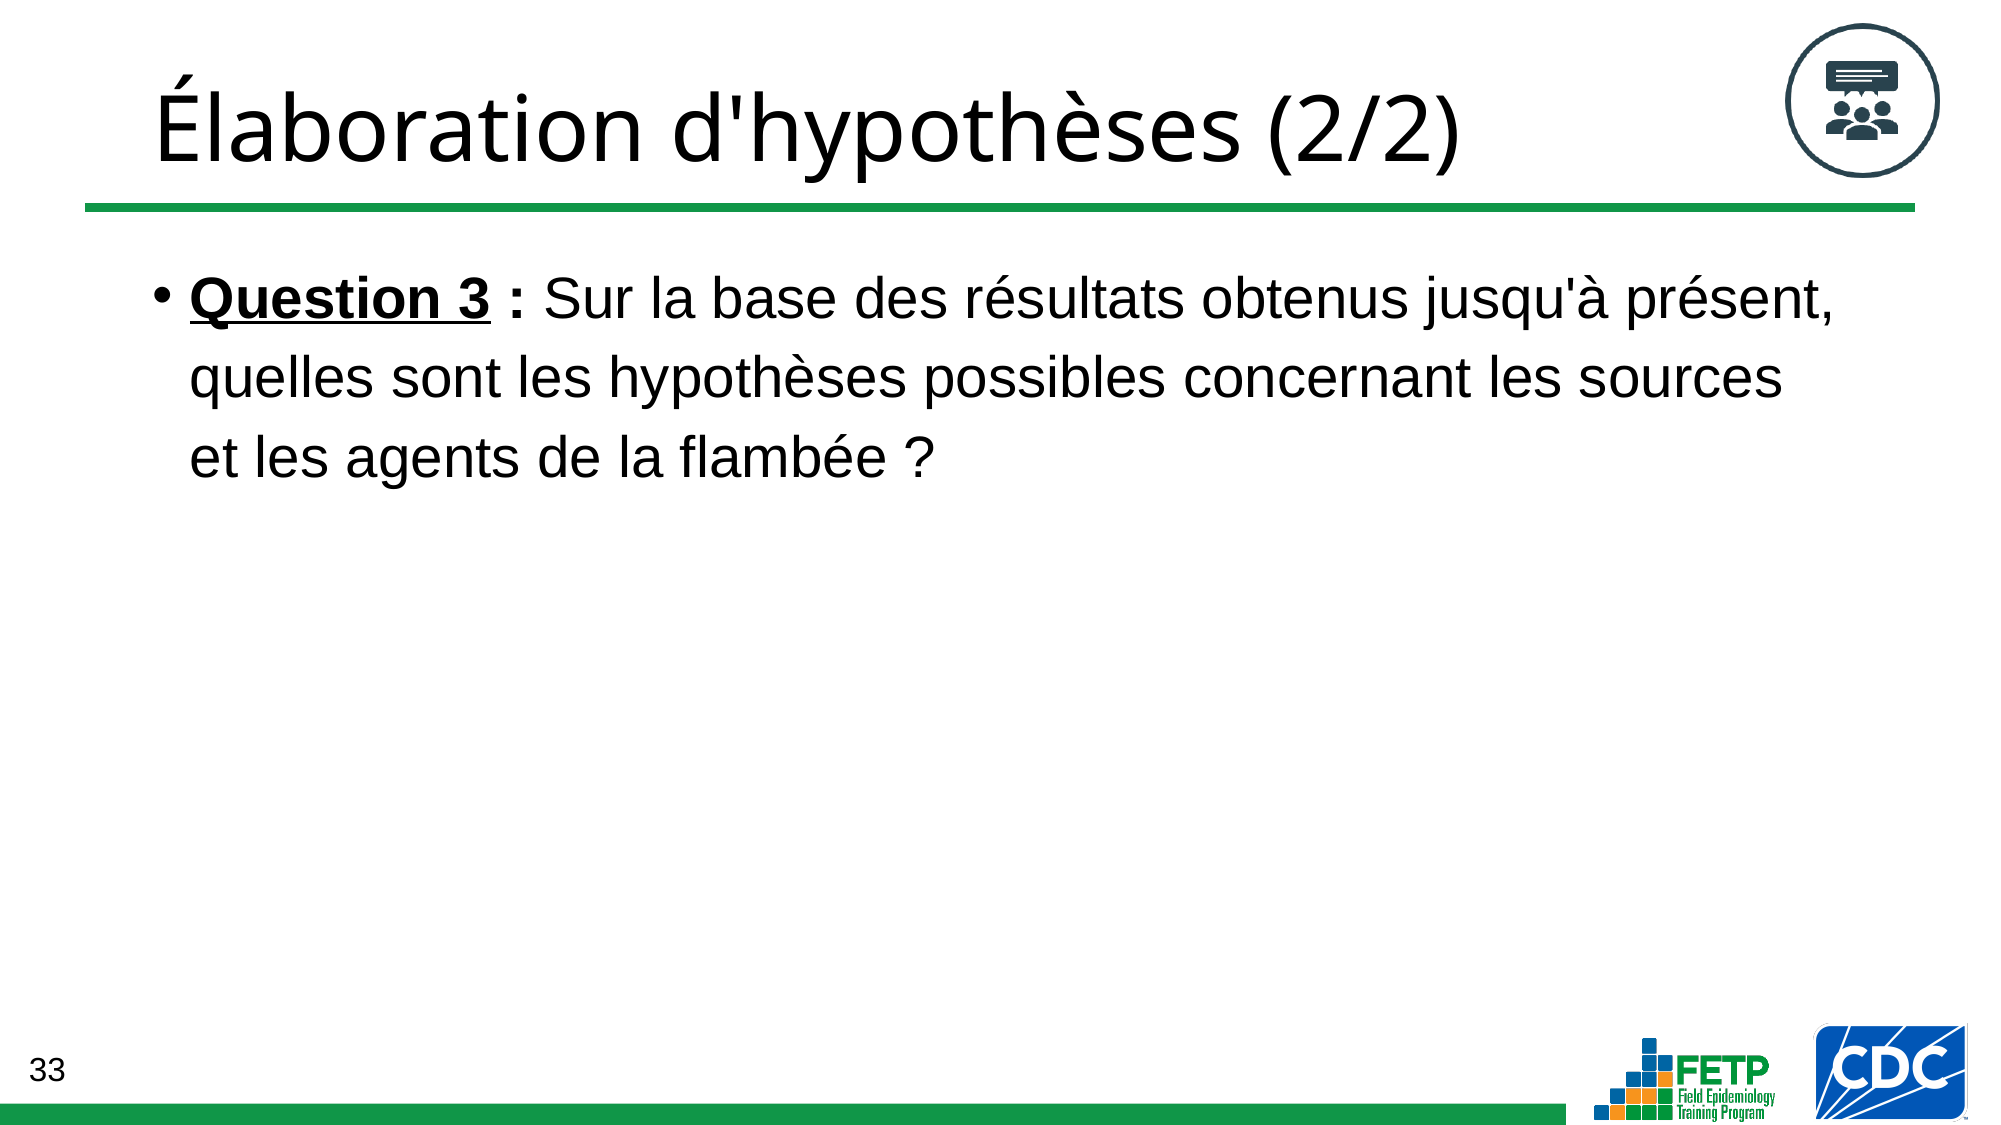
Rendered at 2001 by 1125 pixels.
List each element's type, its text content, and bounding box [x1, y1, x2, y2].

picture [1594, 1038, 1775, 1122]
picture [1785, 23, 1940, 178]
title Élaboration d'hypothèses (2/2) [137, 75, 1738, 207]
picture [1813, 1023, 1968, 1122]
list Question 3 : Sur la base des résultats obtenus jusqu'à présent, quelles sont les hypothèses possibles concernant les sources et les agents de la flambée ? [137, 242, 1863, 1004]
